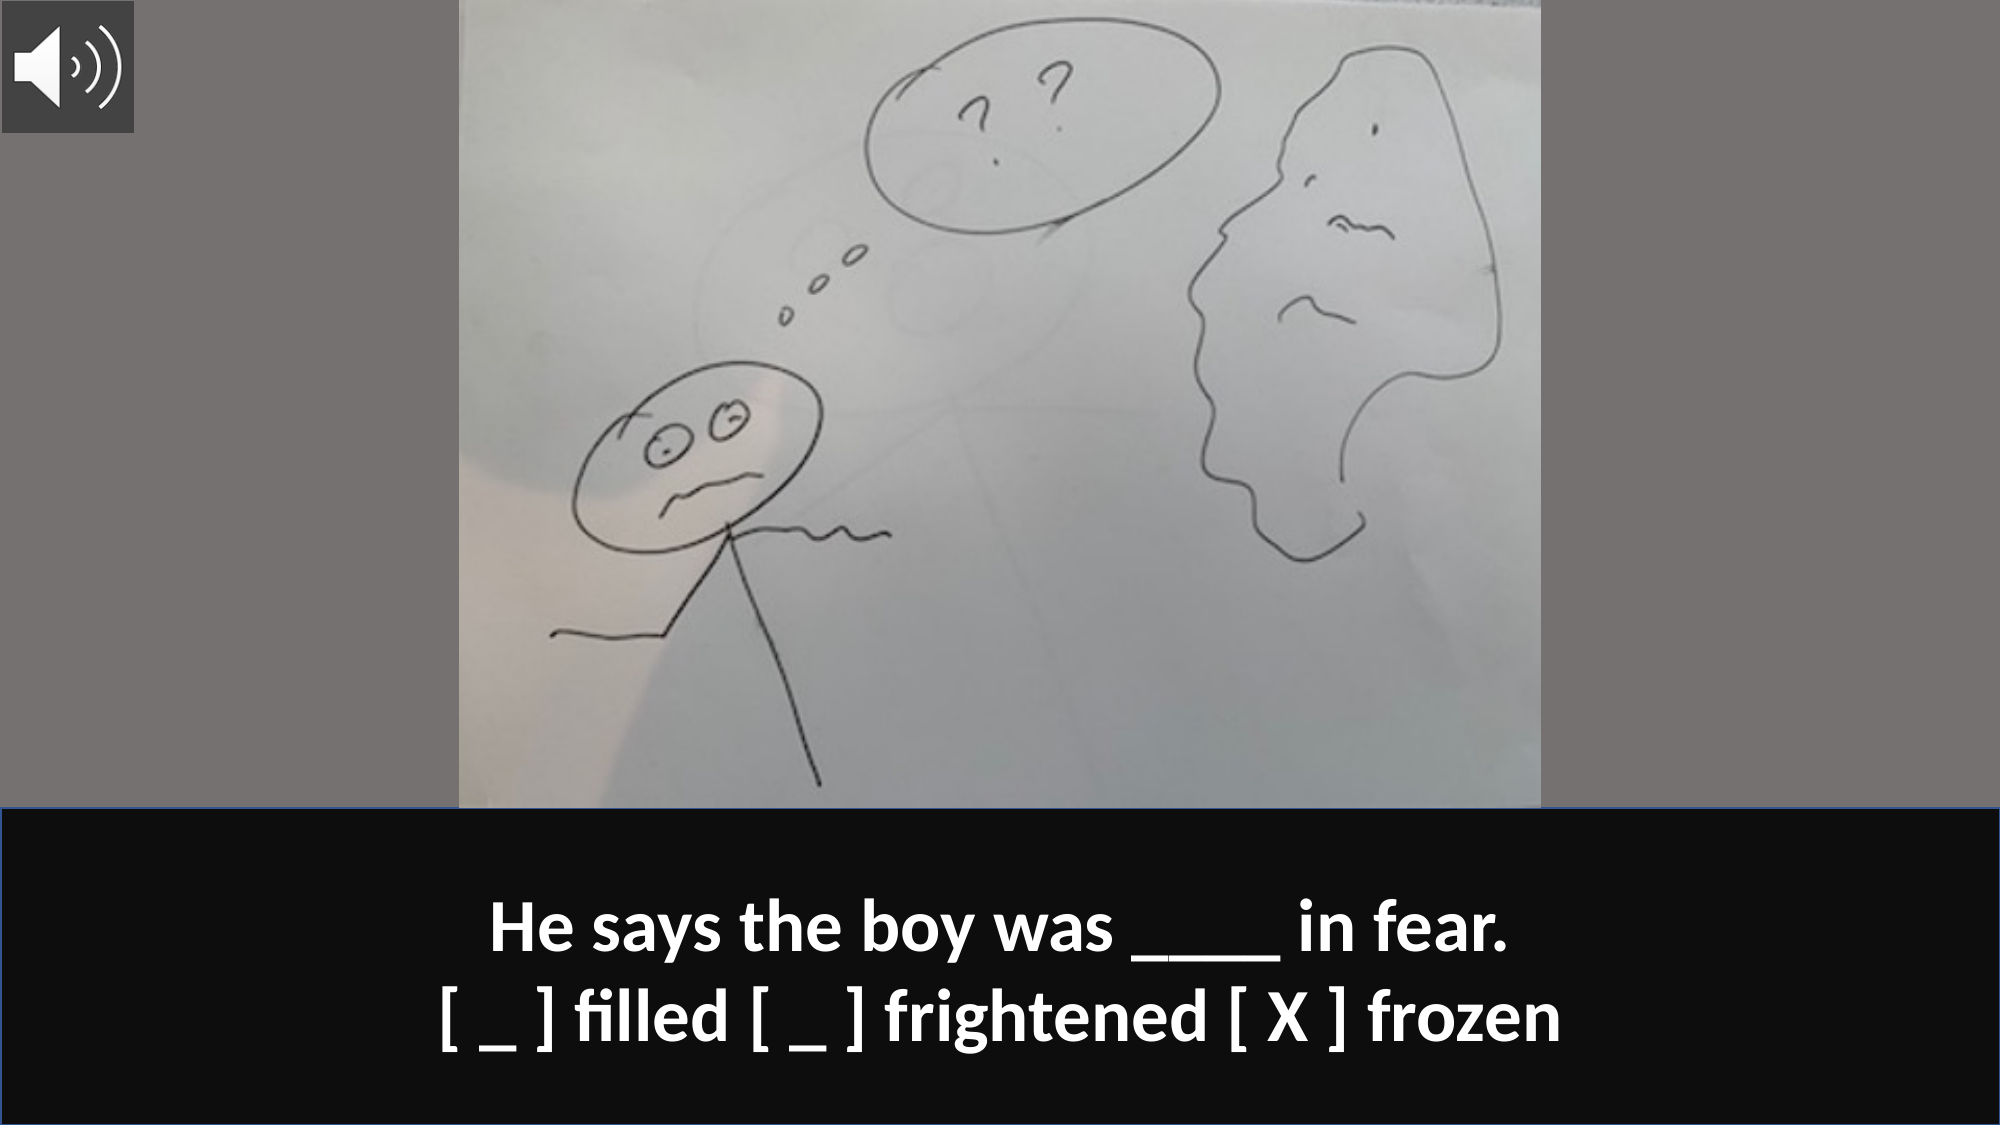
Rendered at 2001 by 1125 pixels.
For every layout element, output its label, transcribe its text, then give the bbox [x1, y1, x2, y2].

picture [459, 0, 1541, 808]
picture [1, 0, 135, 134]
text_box He says the boy was ____ in fear. [ _ ] filled [ _ ] frightened [ X ] frozen [0, 807, 2000, 1125]
